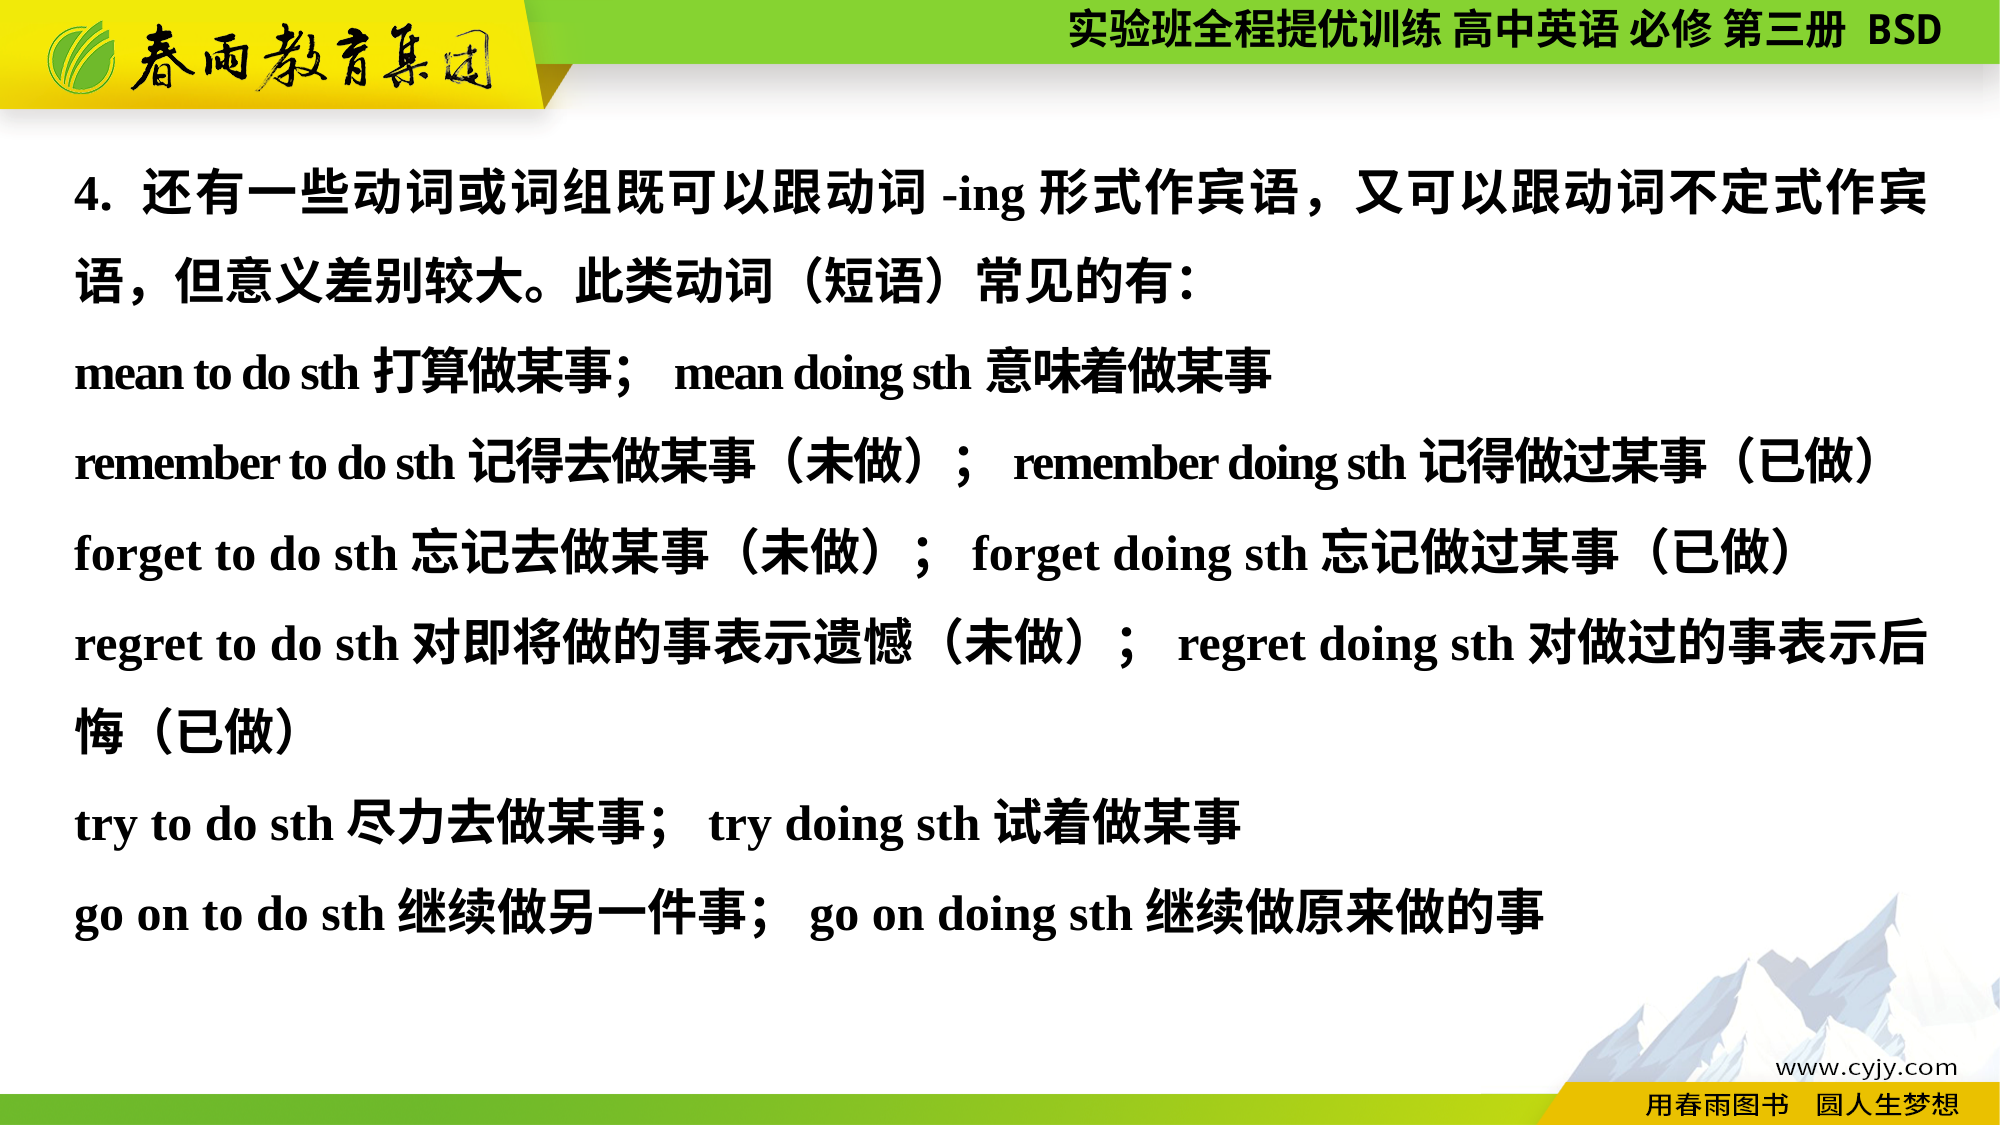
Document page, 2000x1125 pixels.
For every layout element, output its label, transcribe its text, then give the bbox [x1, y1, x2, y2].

picture [0, 0, 2000, 1125]
list 4. 还有一些动词或词组既可以跟动词-ing形式作宾语，又可以跟动词不定式作宾语，但意义差别较大。此类动词（短语）常见的有： mean to do sth打算做某事；mean doing sth意味着做某事 remember to do sth记得去做某事（未做）；remember doing sth记得做过某事（已做） forget to do sth忘记去做某事（未做）；forget doing sth忘记做过某事（已做） regret to do sth对即将做的事表示遗憾（未做）；regret doing sth对做过的事表示后悔（已做） try to do sth尽力去做某事；try doing sth试着做某事 go on to do sth继续做另一件事；go on doing sth继续做原来做的事 [59, 122, 1944, 956]
